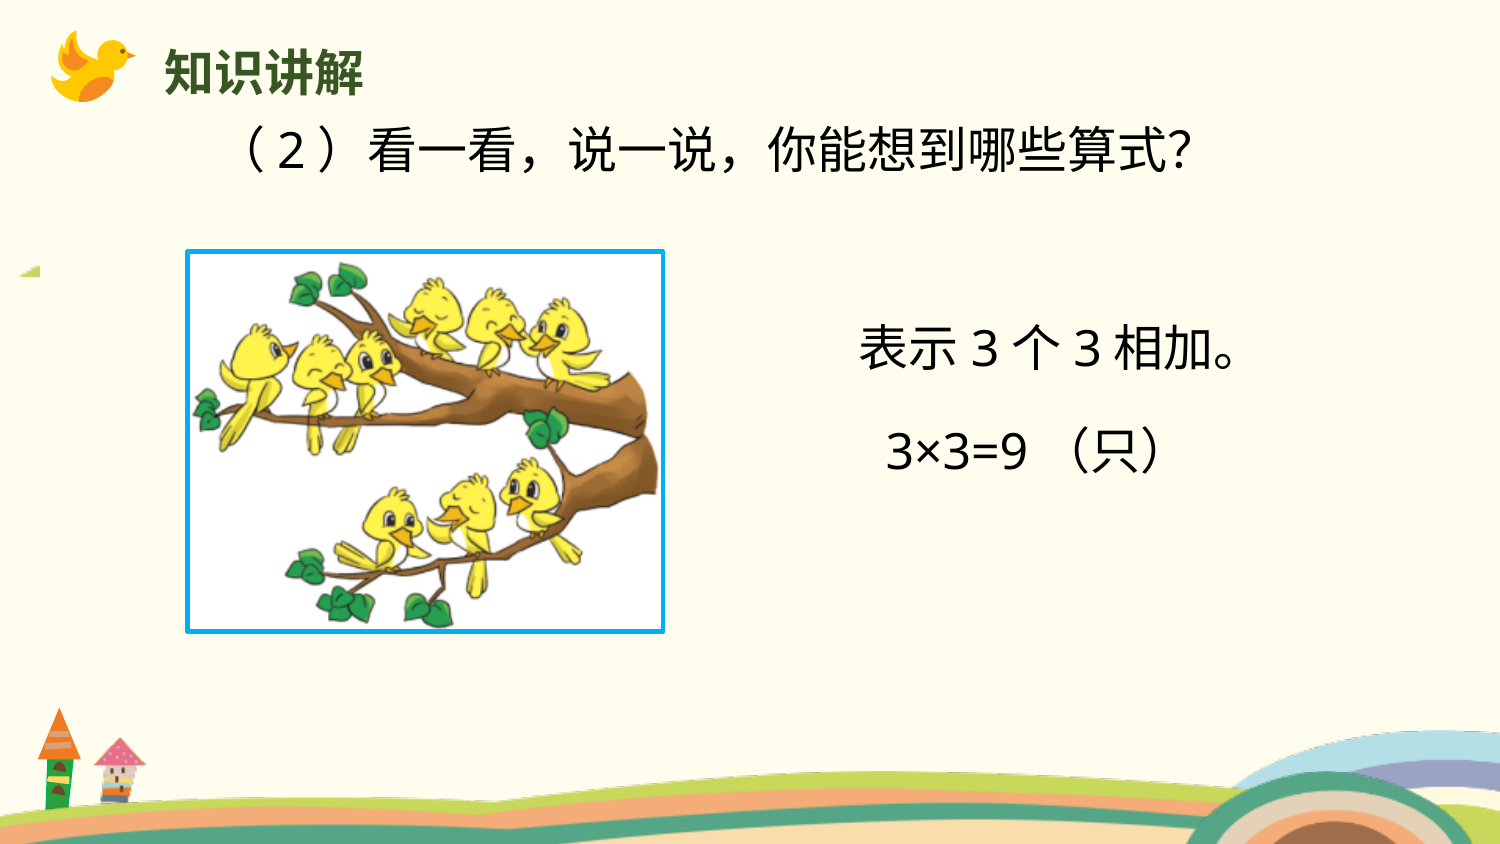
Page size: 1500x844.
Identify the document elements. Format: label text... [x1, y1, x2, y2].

text_box 表示3个3相加。 [847, 310, 1276, 383]
picture [0, 0, 1500, 844]
text_box （2）看一看，说一说，你能想到哪些算式？ [203, 113, 1229, 185]
text_box 3×3=9（只） [874, 414, 1202, 486]
text_box 知识讲解 [152, 35, 376, 107]
